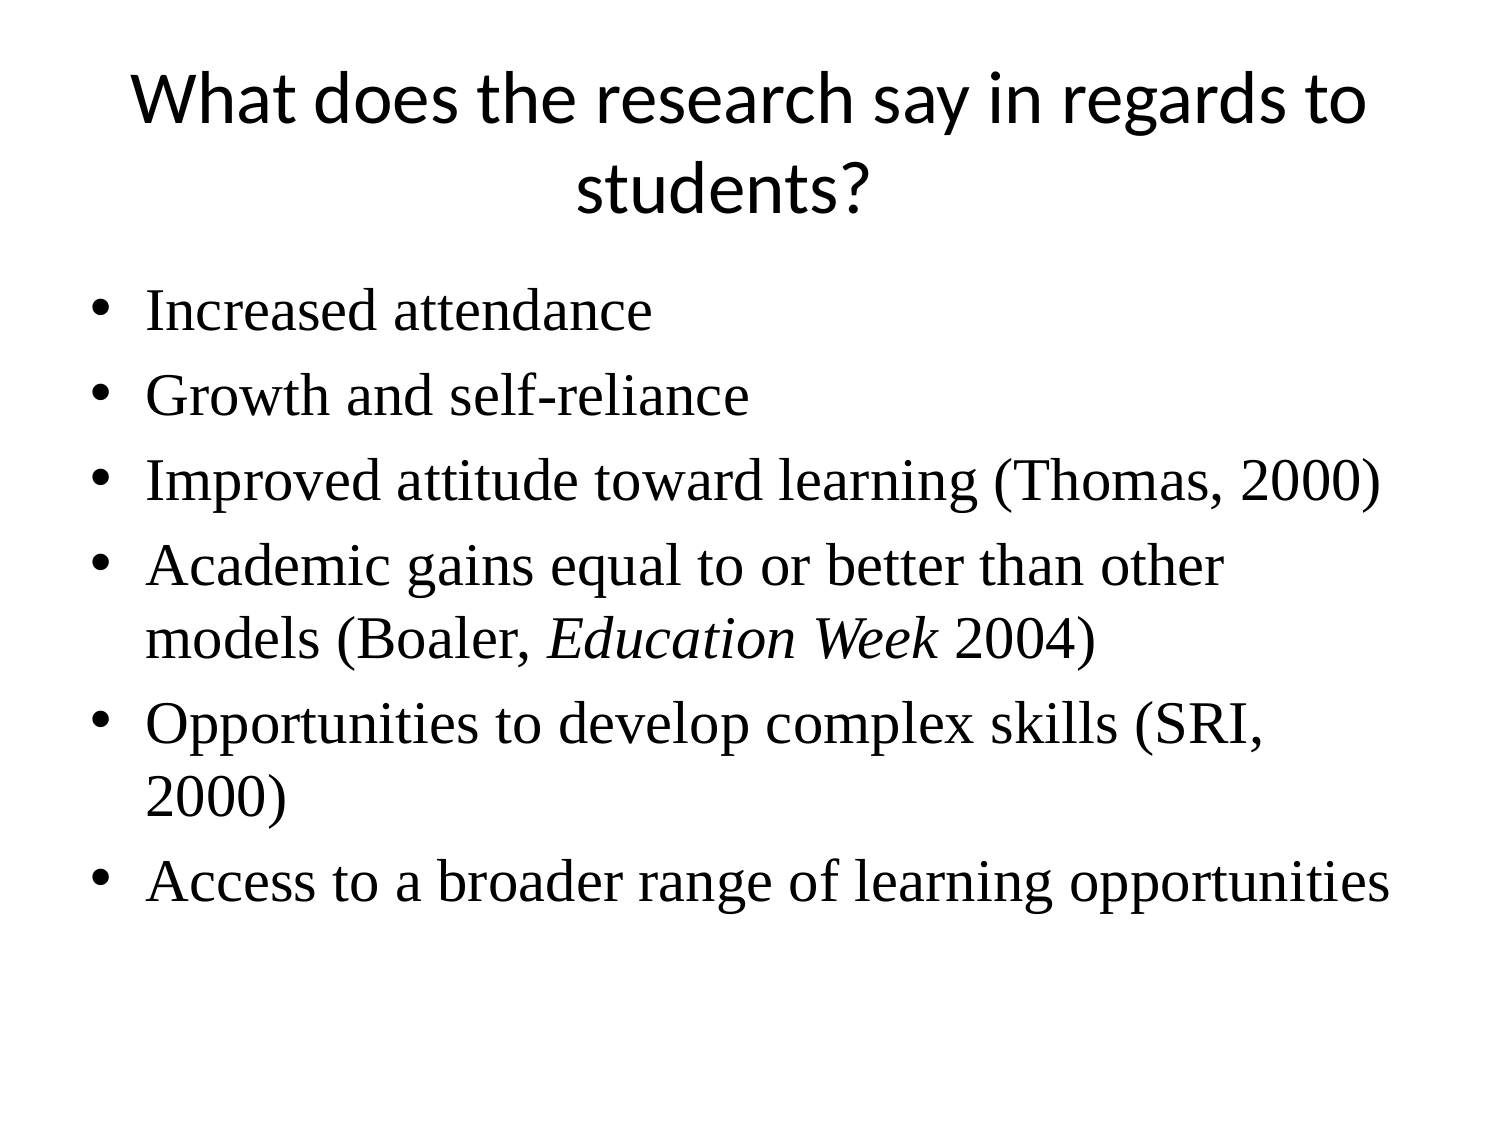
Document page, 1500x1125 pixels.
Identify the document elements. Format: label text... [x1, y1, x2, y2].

title What does the research say in regards to students? [75, 45, 1425, 233]
list Increased attendance Growth and self-reliance Improved attitude toward learning (Thomas, 2000) Academic gains equal to or better than other models (Boaler, Education Week 2004) Opportunities to develop complex skills (SRI, 2000) Access to a broader range of learning opportunities [75, 262, 1425, 1005]
